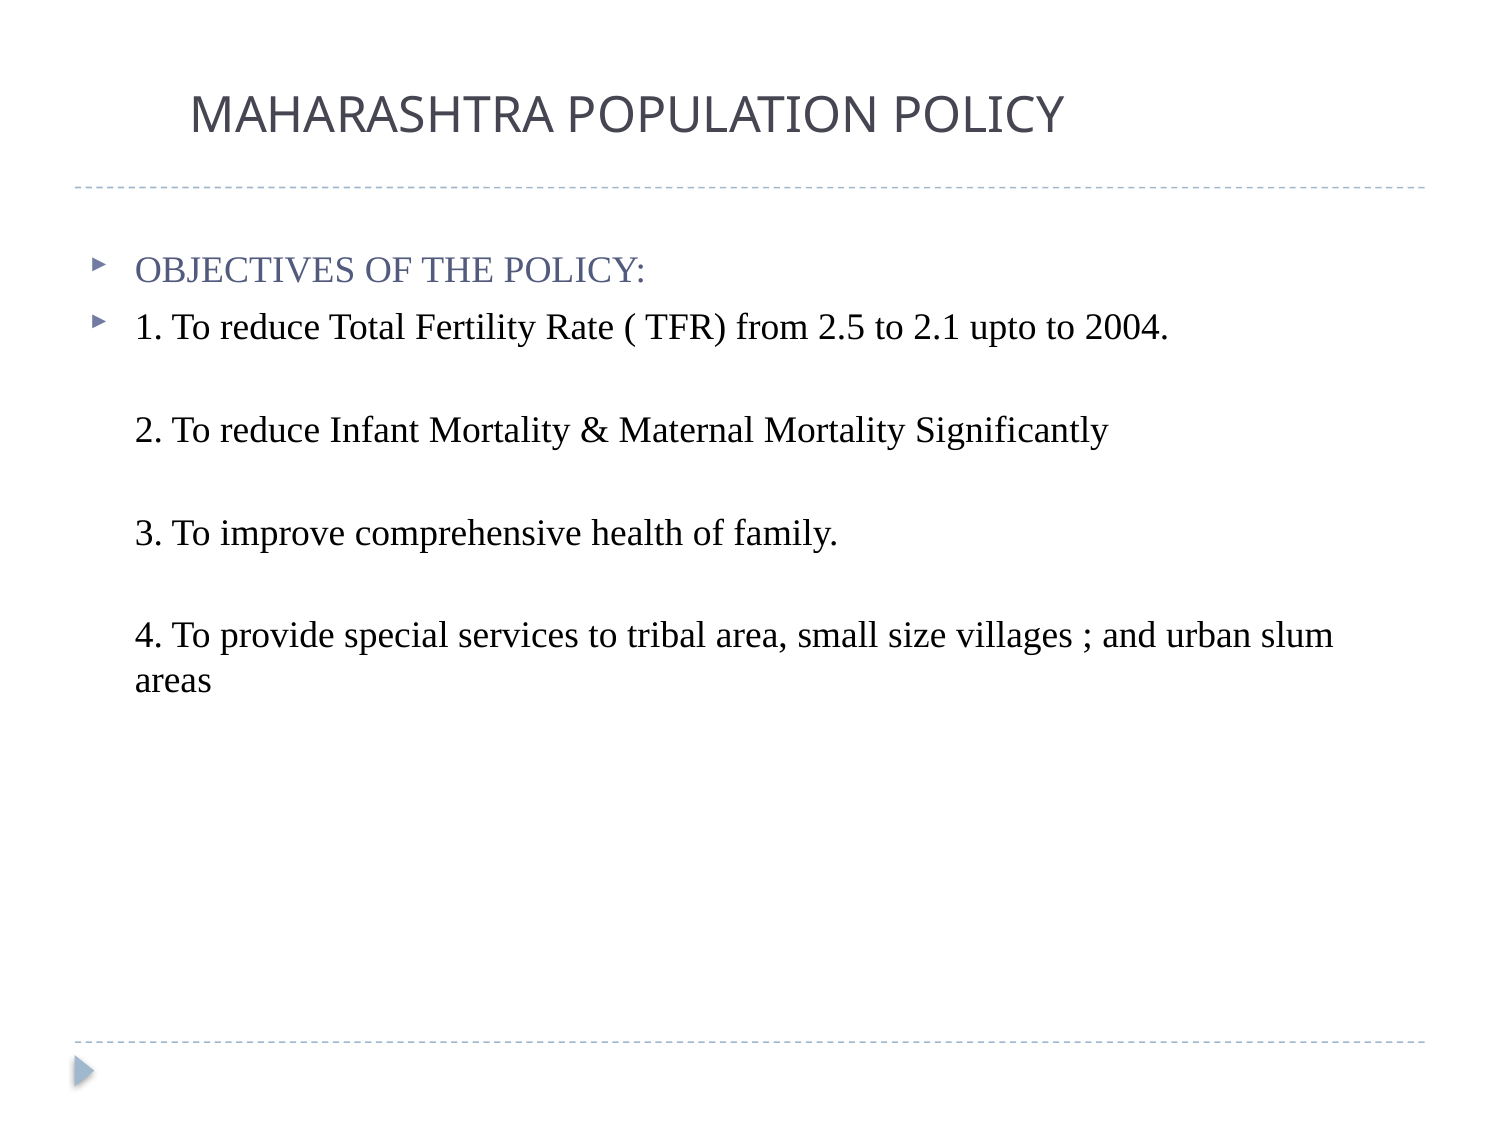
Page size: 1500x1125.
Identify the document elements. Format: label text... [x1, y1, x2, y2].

title MAHARASHTRA POPULATION POLICY [174, 24, 1425, 150]
list OBJECTIVES OF THE POLICY: 1. To reduce Total Fertility Rate ( TFR) from 2.5 to 2.1 upto to 2004. 2. To reduce Infant Mortality & Maternal Mortality Significantly 3. To improve comprehensive health of family. 4. To provide special services to tribal area, small size villages ; and urban slum areas [75, 237, 1425, 1010]
